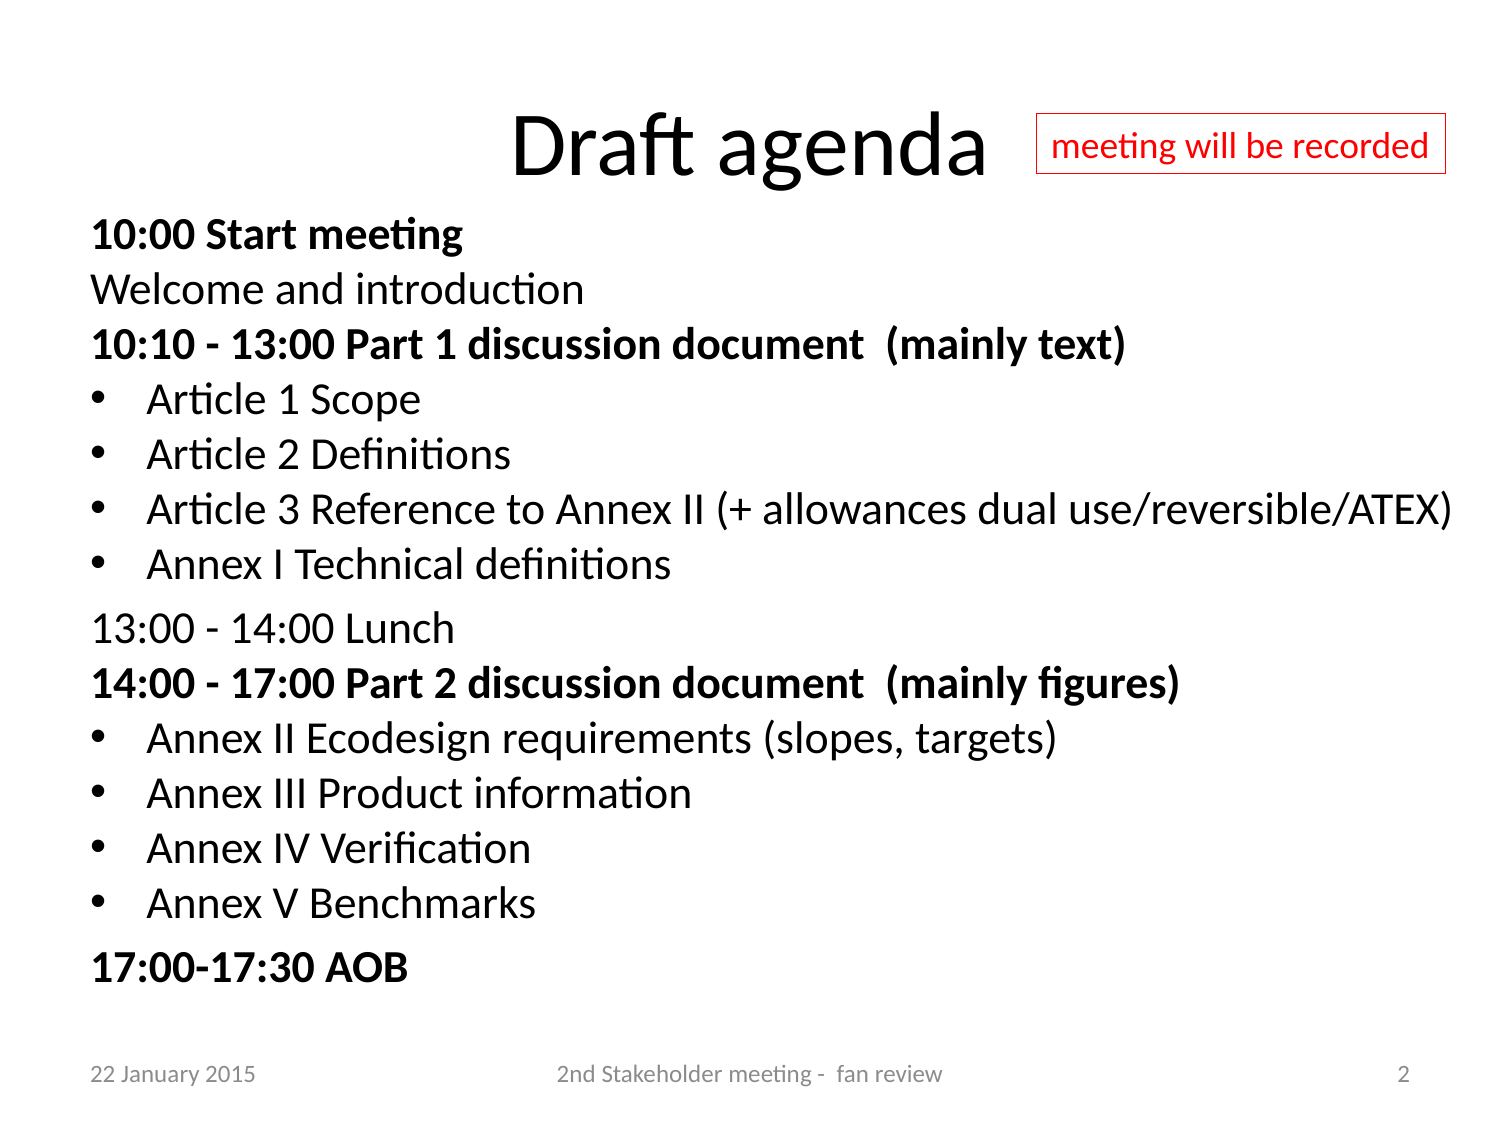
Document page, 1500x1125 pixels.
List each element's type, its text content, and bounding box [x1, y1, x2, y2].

slide_number 2 [1074, 1042, 1425, 1103]
text_box meeting will be recorded [1036, 113, 1446, 174]
footer 2nd Stakeholder meeting - fan review [512, 1042, 988, 1103]
title Draft agenda [75, 45, 1425, 196]
list 10:00 Start meeting Welcome and introduction 10:10 - 13:00 Part 1 discussion document (mainly text) Article 1 Scope Article 2 Definitions Article 3 Reference to Annex II (+ allowances dual use/reversible/ATEX) Annex I Technical definitions 13:00 - 14:00 Lunch 14:00 - 17:00 Part 2 discussion document (mainly figures) Annex II Ecodesign requirements (slopes, targets) Annex III Product information Annex IV Verification Annex V Benchmarks 17:00-17:30 AOB [75, 196, 1500, 1024]
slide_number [75, 1042, 425, 1103]
